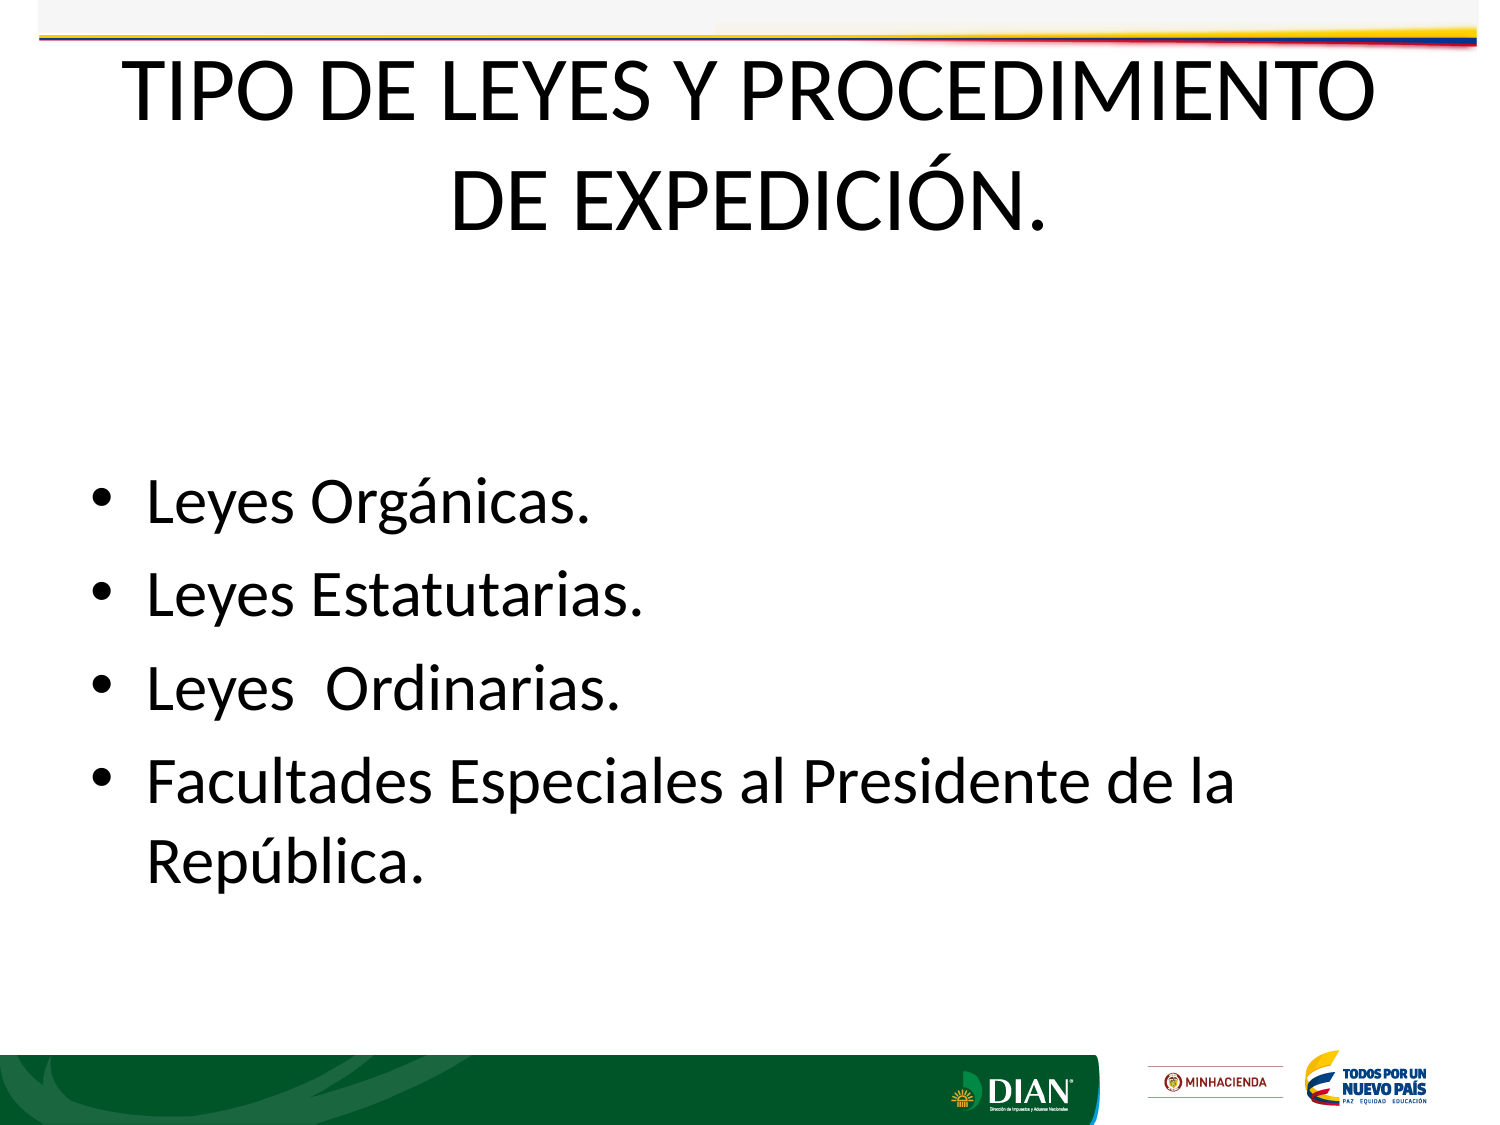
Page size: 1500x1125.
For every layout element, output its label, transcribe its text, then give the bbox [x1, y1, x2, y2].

picture [0, 0, 1500, 1125]
list Leyes Orgánicas. Leyes Estatutarias. Leyes Ordinarias. Facultades Especiales al Presidente de la República. [75, 262, 1425, 1005]
title TIPO DE LEYES Y PROCEDIMIENTO DE EXPEDICIÓN. [75, 45, 1425, 233]
